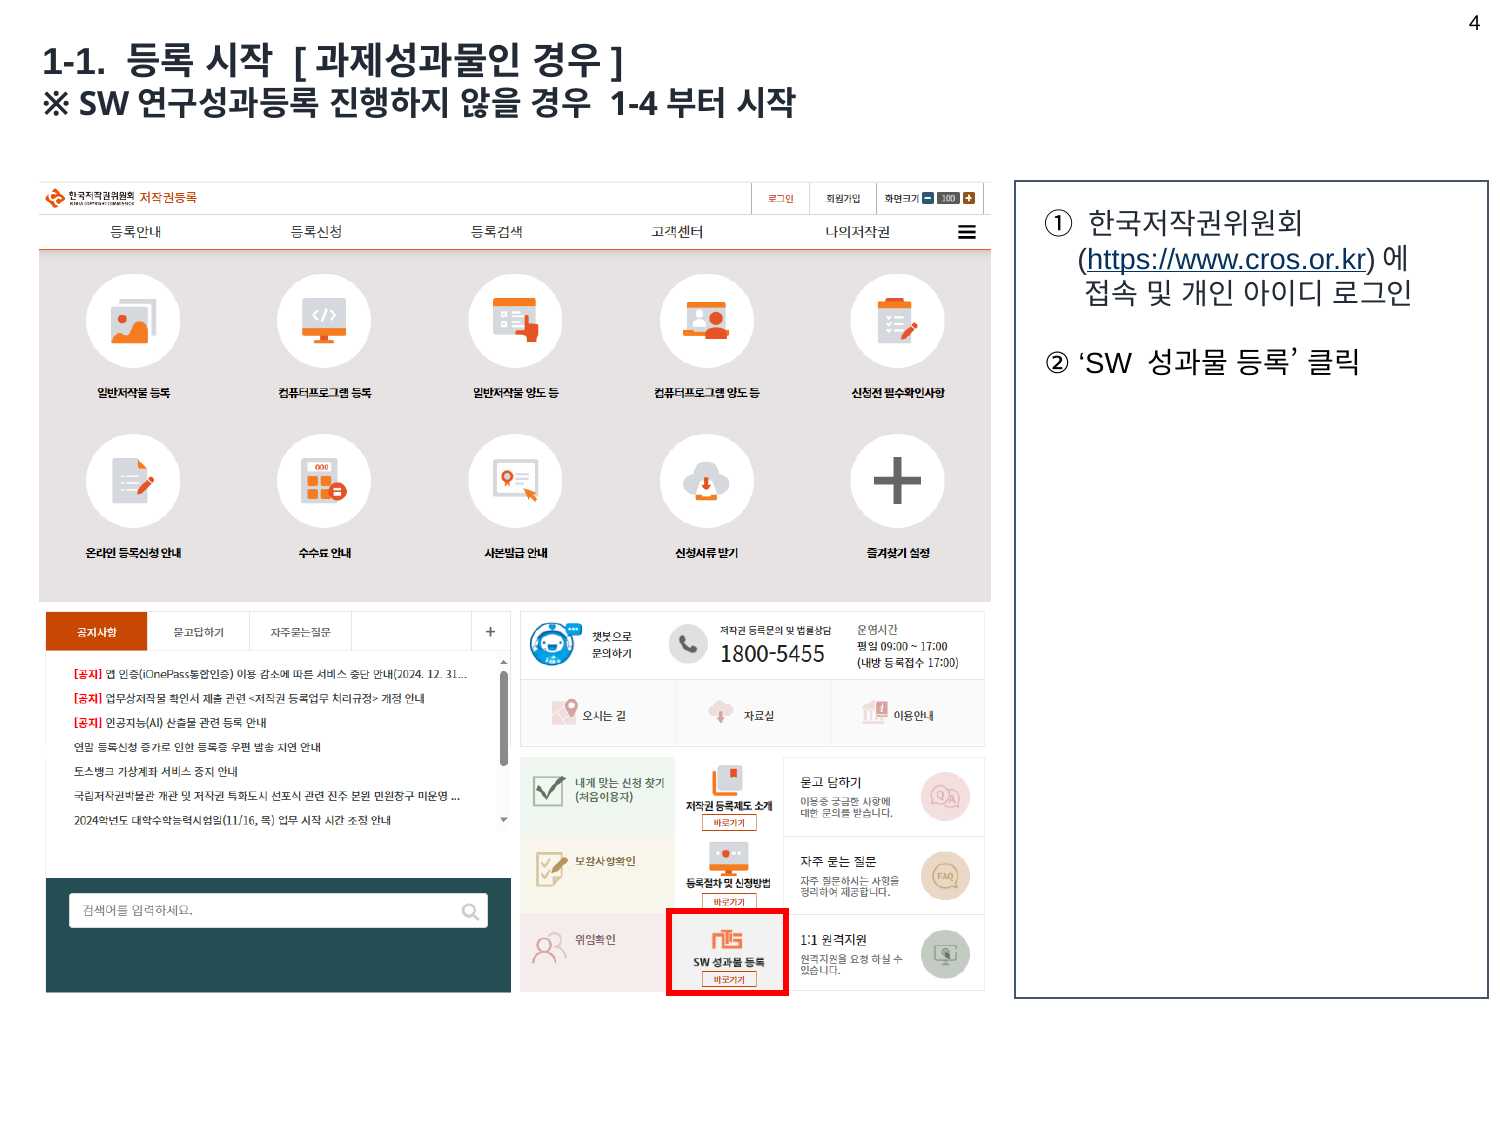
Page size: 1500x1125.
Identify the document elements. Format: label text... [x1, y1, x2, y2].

picture [39, 181, 991, 999]
text_box 1 [1014, 180, 1489, 999]
text_box 1-1. 등록 시작 [과제성과물인 경우] ※ SW연구성과등록 진행하지 않을 경우 1-4부터 시작 [27, 29, 813, 130]
text_box 4 [1453, 0, 1496, 43]
text_box ① 한국저작권위원회 (https://www.cros.or.kr)에 접속 및 개인 아이디 로그인 ② ‘SW 성과물 등록’ 클릭 [1029, 197, 1470, 388]
